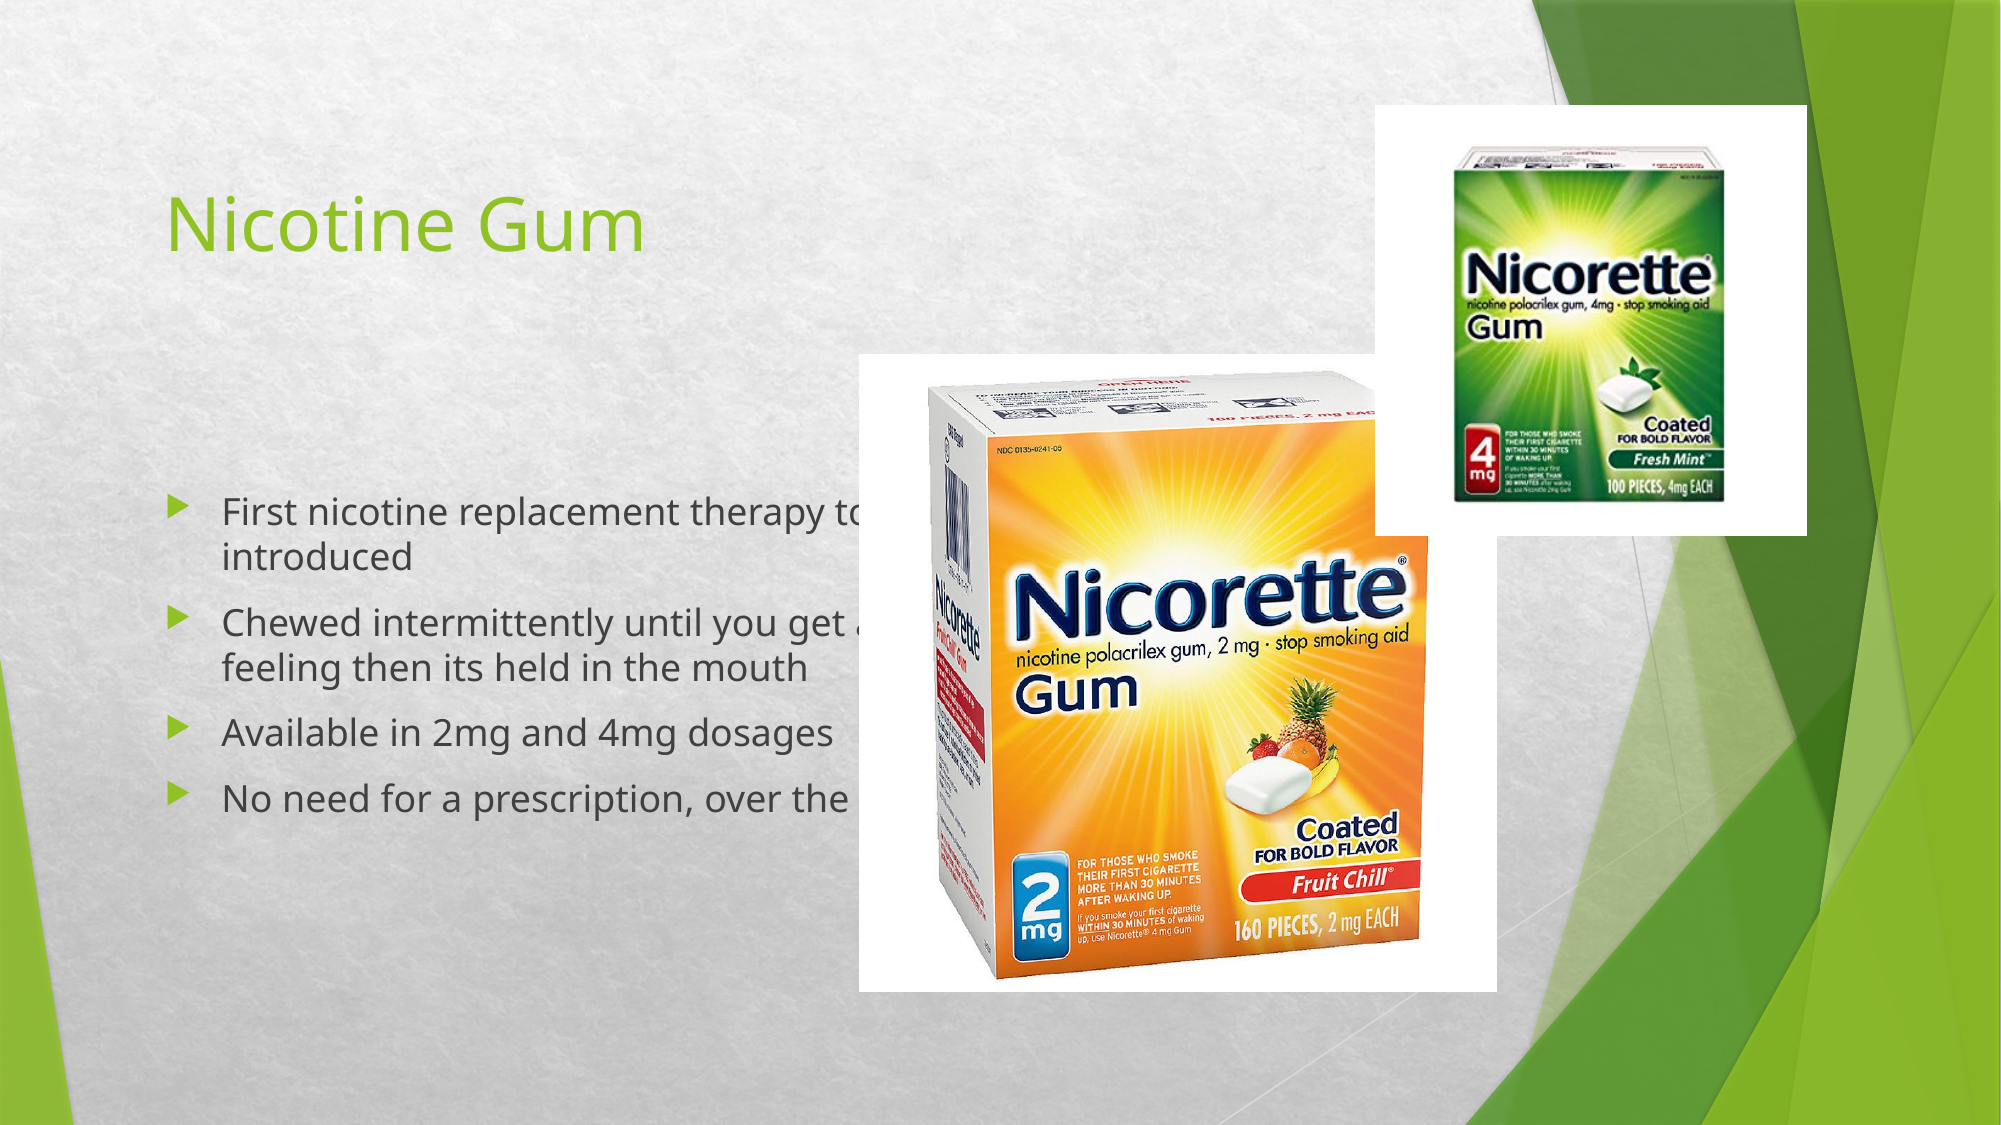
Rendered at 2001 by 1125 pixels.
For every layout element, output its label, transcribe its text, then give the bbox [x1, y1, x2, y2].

title Nicotine Gum [149, 99, 1131, 343]
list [859, 353, 1497, 992]
list First nicotine replacement therapy to be introduced Chewed intermittently until you get a tingling feeling then its held in the mouth Available in 2mg and 4mg dosages No need for a prescription, over the counter [149, 373, 854, 935]
picture [1375, 104, 1807, 537]
